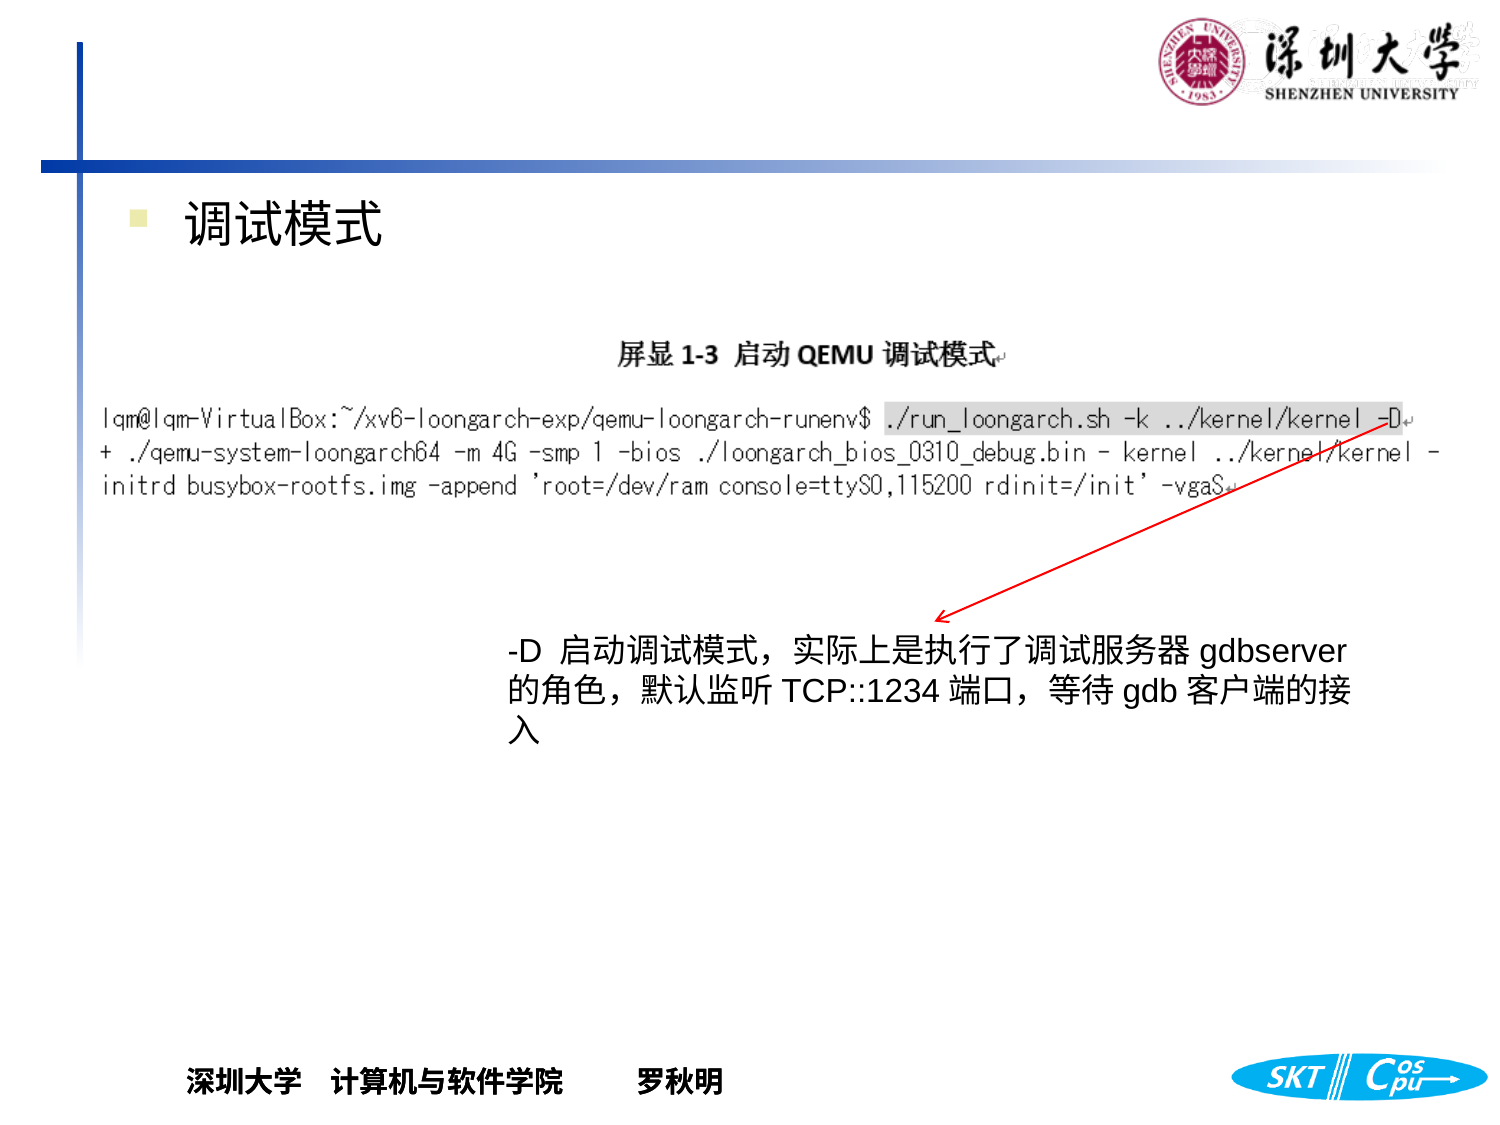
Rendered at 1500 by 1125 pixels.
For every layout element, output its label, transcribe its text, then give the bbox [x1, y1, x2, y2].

picture [1227, 1051, 1489, 1102]
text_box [492, 422, 1388, 718]
picture [1130, 7, 1500, 117]
list 调试模式 [112, 184, 1470, 401]
picture [88, 328, 1452, 518]
